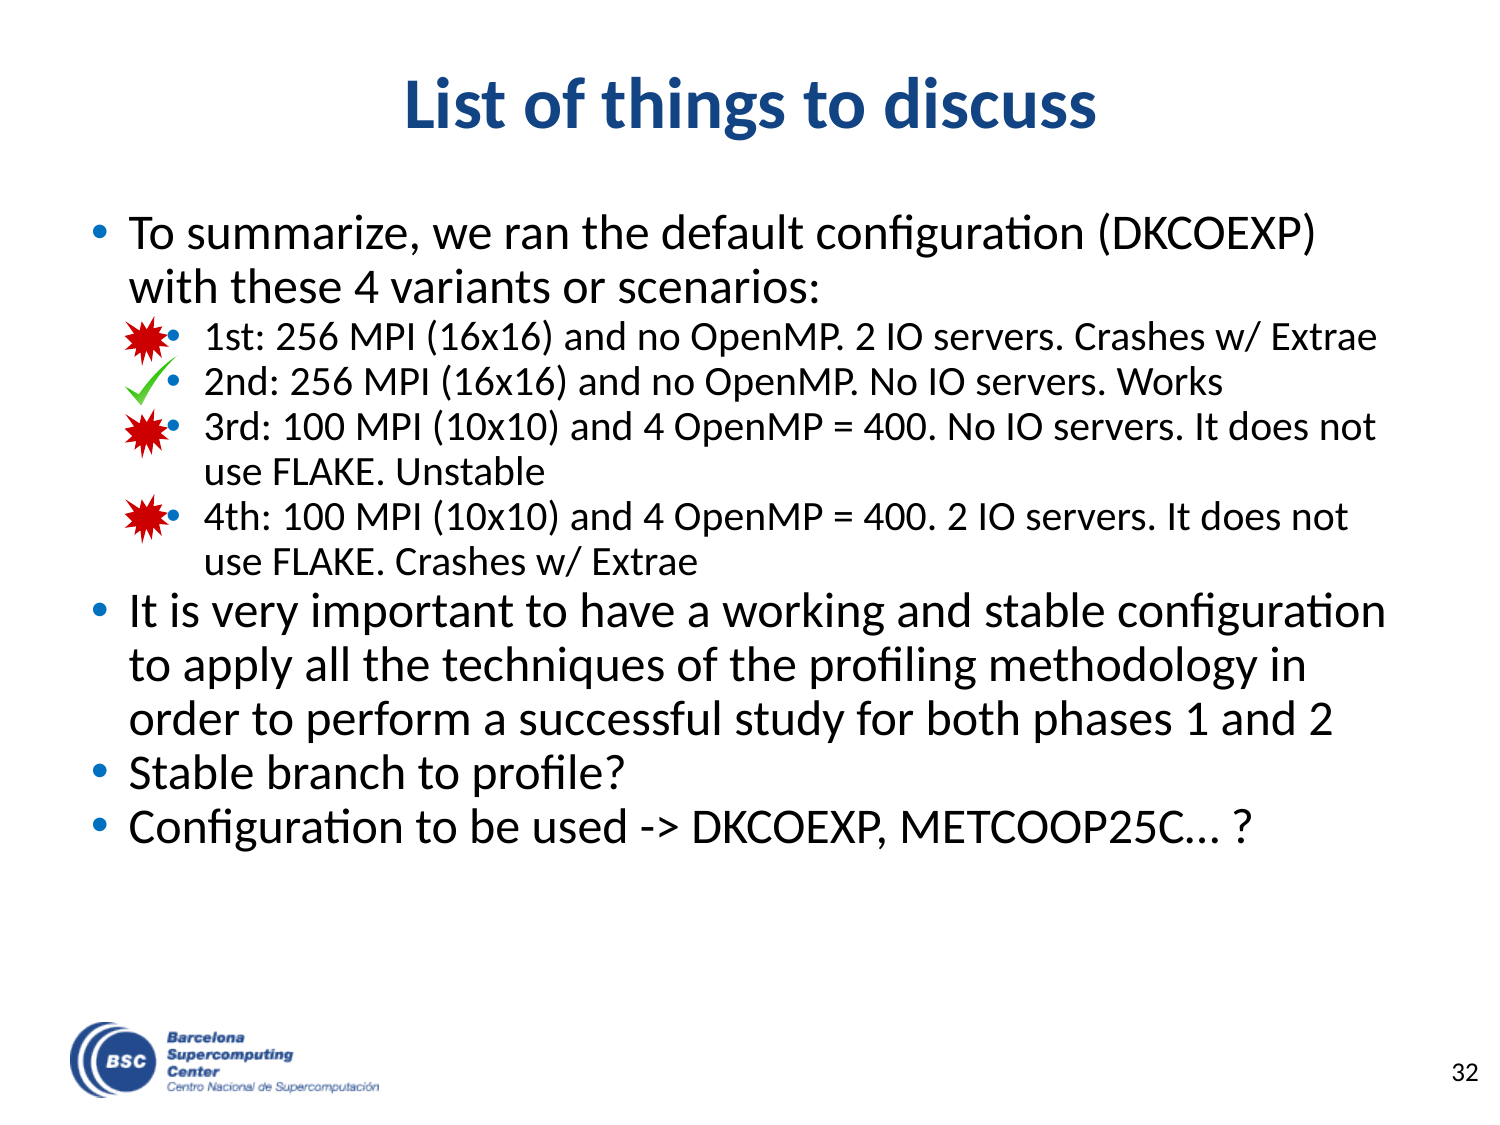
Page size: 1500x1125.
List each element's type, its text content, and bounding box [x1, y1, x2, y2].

text_box [124, 316, 169, 354]
slide_number ‹#› [1403, 1038, 1494, 1125]
picture [124, 355, 178, 407]
picture [70, 1022, 379, 1098]
text_box [124, 415, 169, 459]
list To summarize, we ran the default configuration (DKCOEXP) with these 4 variants or scenarios: 1st: 256 MPI (16x16) and no OpenMP. 2 IO servers. Crashes w/ Extrae 2nd: 256 MPI (16x16) and no OpenMP. No IO servers. Works 3rd: 100 MPI (10x10) and 4 OpenMP = 400. No IO servers. It does not use FLAKE. Unstable 4th: 100 MPI (10x10) and 4 OpenMP = 400. 2 IO servers. It does not use FLAKE. Crashes w/ Extrae It is very important to have a working and stable configuration to apply all the techniques of the profiling methodology in order to perform a successful study for both phases 1 and 2 Stable branch to profile? Configuration to be used -> DKCOEXP, METCOOP25C… ? [76, 199, 1427, 993]
text_box [124, 493, 169, 545]
title List of things to discuss [76, 35, 1427, 174]
